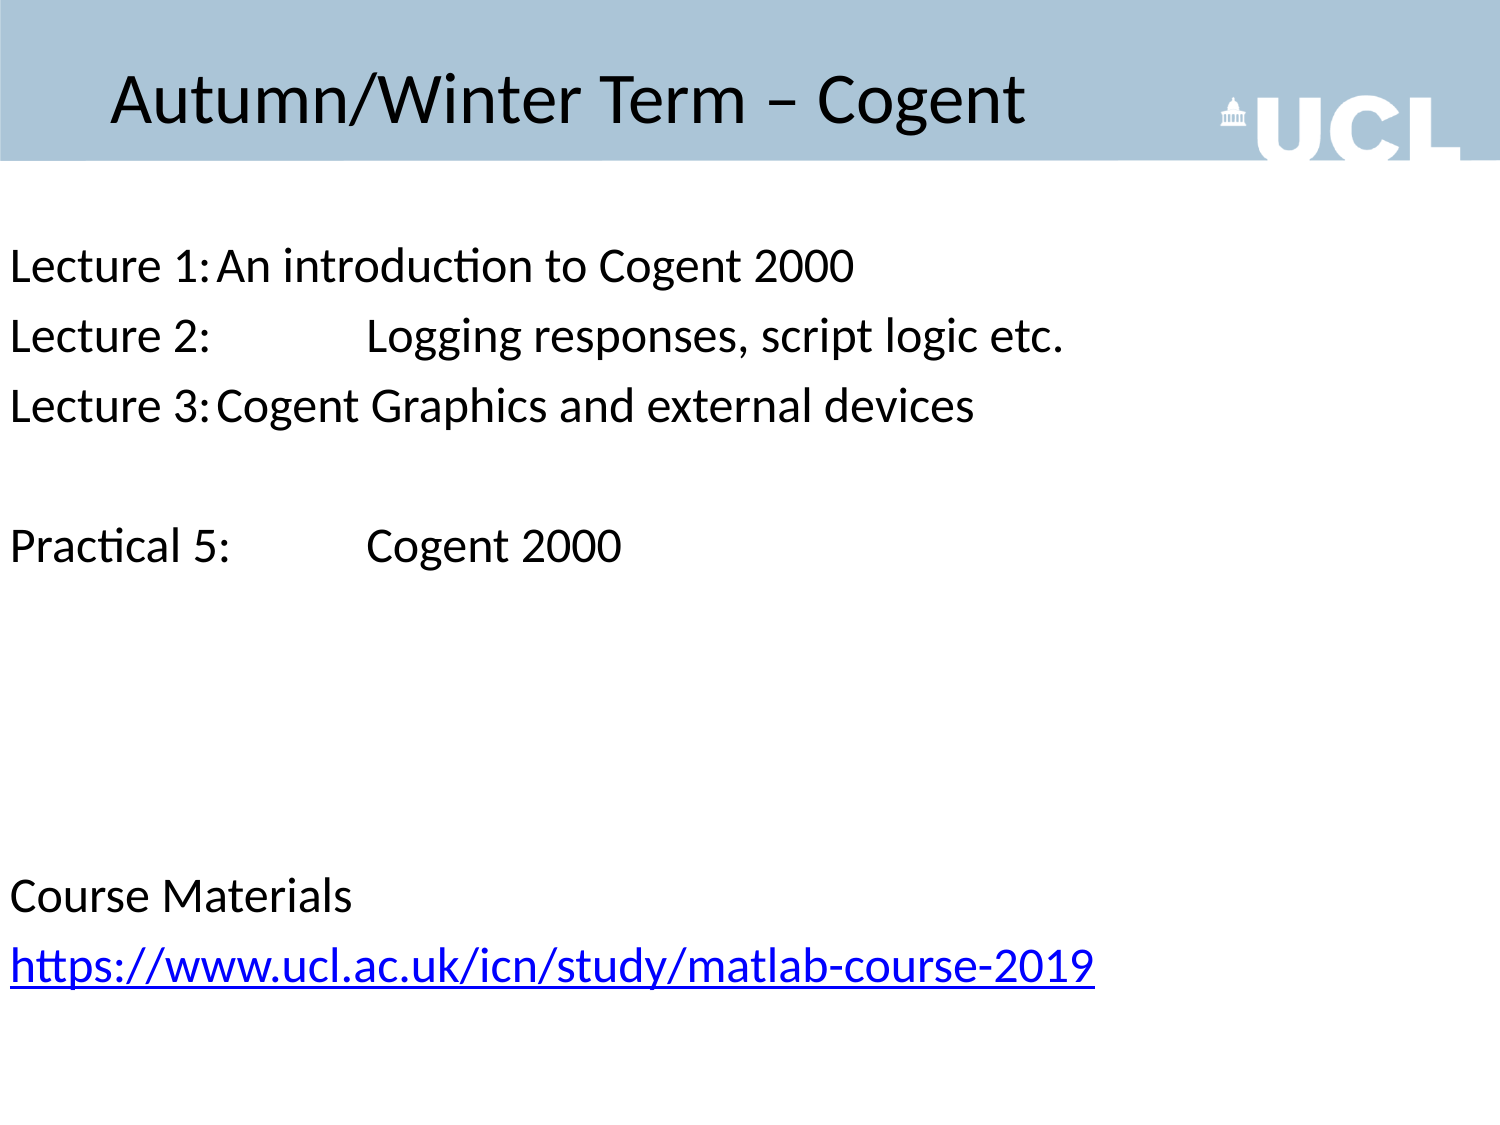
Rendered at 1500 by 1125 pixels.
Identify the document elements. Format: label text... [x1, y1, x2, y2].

text_box Lecture 1: An introduction to Cogent 2000 Lecture 2: Logging responses, script logic etc. Lecture 3: Cogent Graphics and external devices Practical 5: Cogent 2000 Course Materials https://www.ucl.ac.uk/icn/study/matlab-course-2019 [0, 224, 1222, 1000]
title Autumn/Winter Term – Cogent [95, 31, 1446, 158]
picture [0, 0, 1500, 161]
